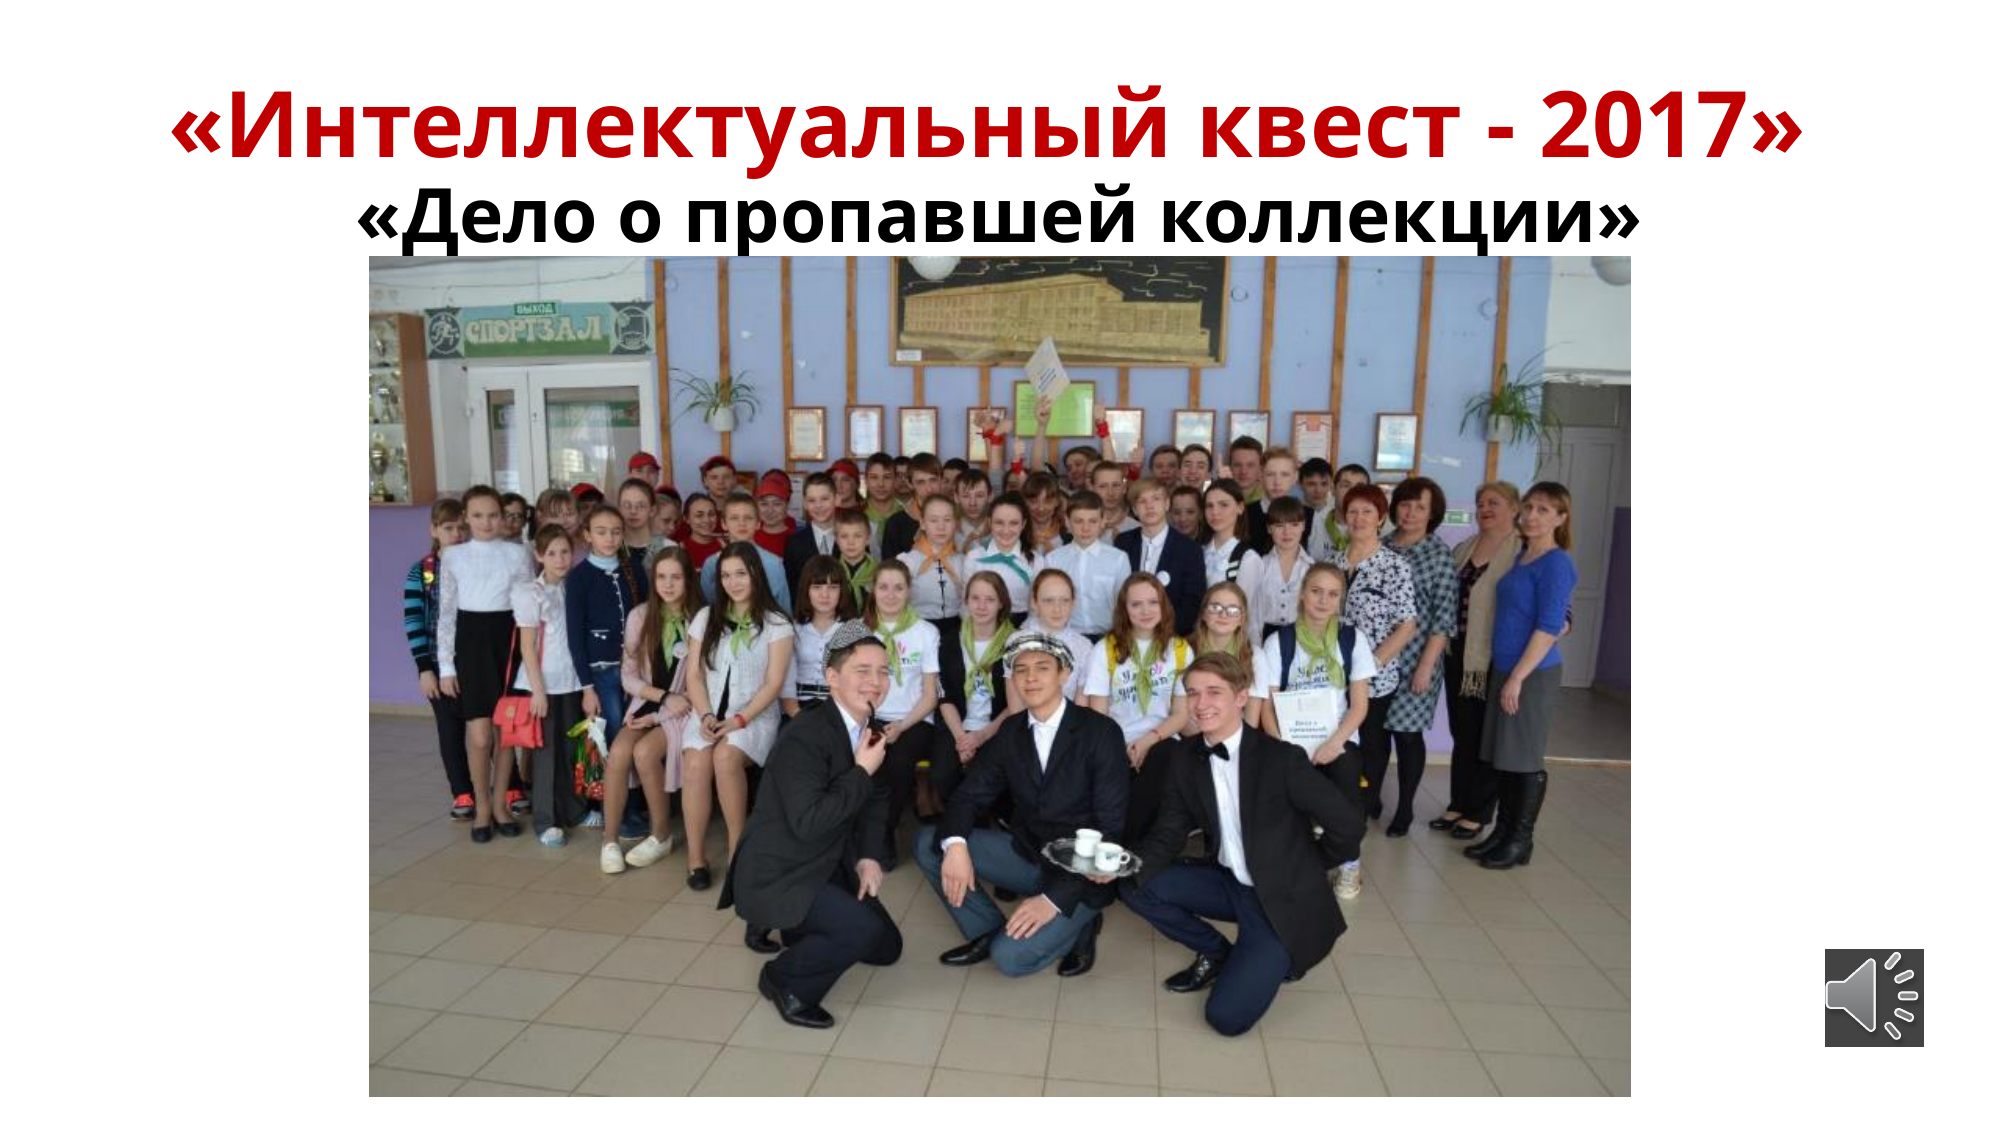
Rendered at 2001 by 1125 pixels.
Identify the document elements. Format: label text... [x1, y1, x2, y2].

title «Интеллектуальный квест - 2017» «Дело о пропавшей коллекции» [137, 59, 1863, 278]
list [369, 256, 1631, 1097]
picture [1824, 948, 1925, 1049]
